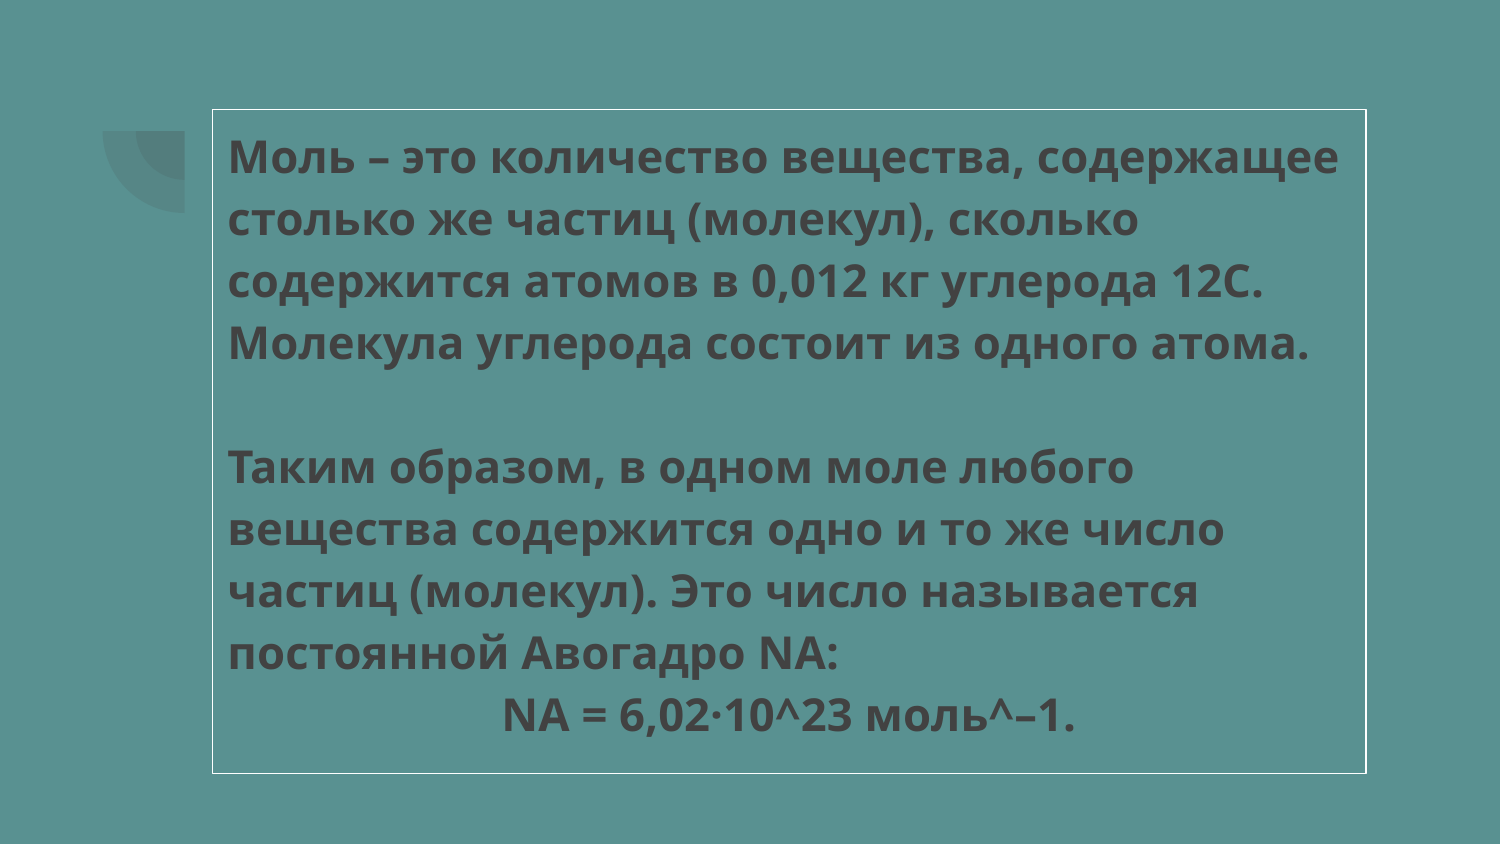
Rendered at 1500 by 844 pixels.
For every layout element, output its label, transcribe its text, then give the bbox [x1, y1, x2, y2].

title Моль – это количество вещества, содержащее столько же частиц (молекул), сколько содержится атомов в 0,012 кг углерода 12C. Молекула углерода состоит из одного атома. Таким образом, в одном моле любого вещества содержится одно и то же число частиц (молекул). Это число называется постоянной Авогадро NА: NА = 6,02·10^23 моль^–1. [212, 109, 1366, 774]
